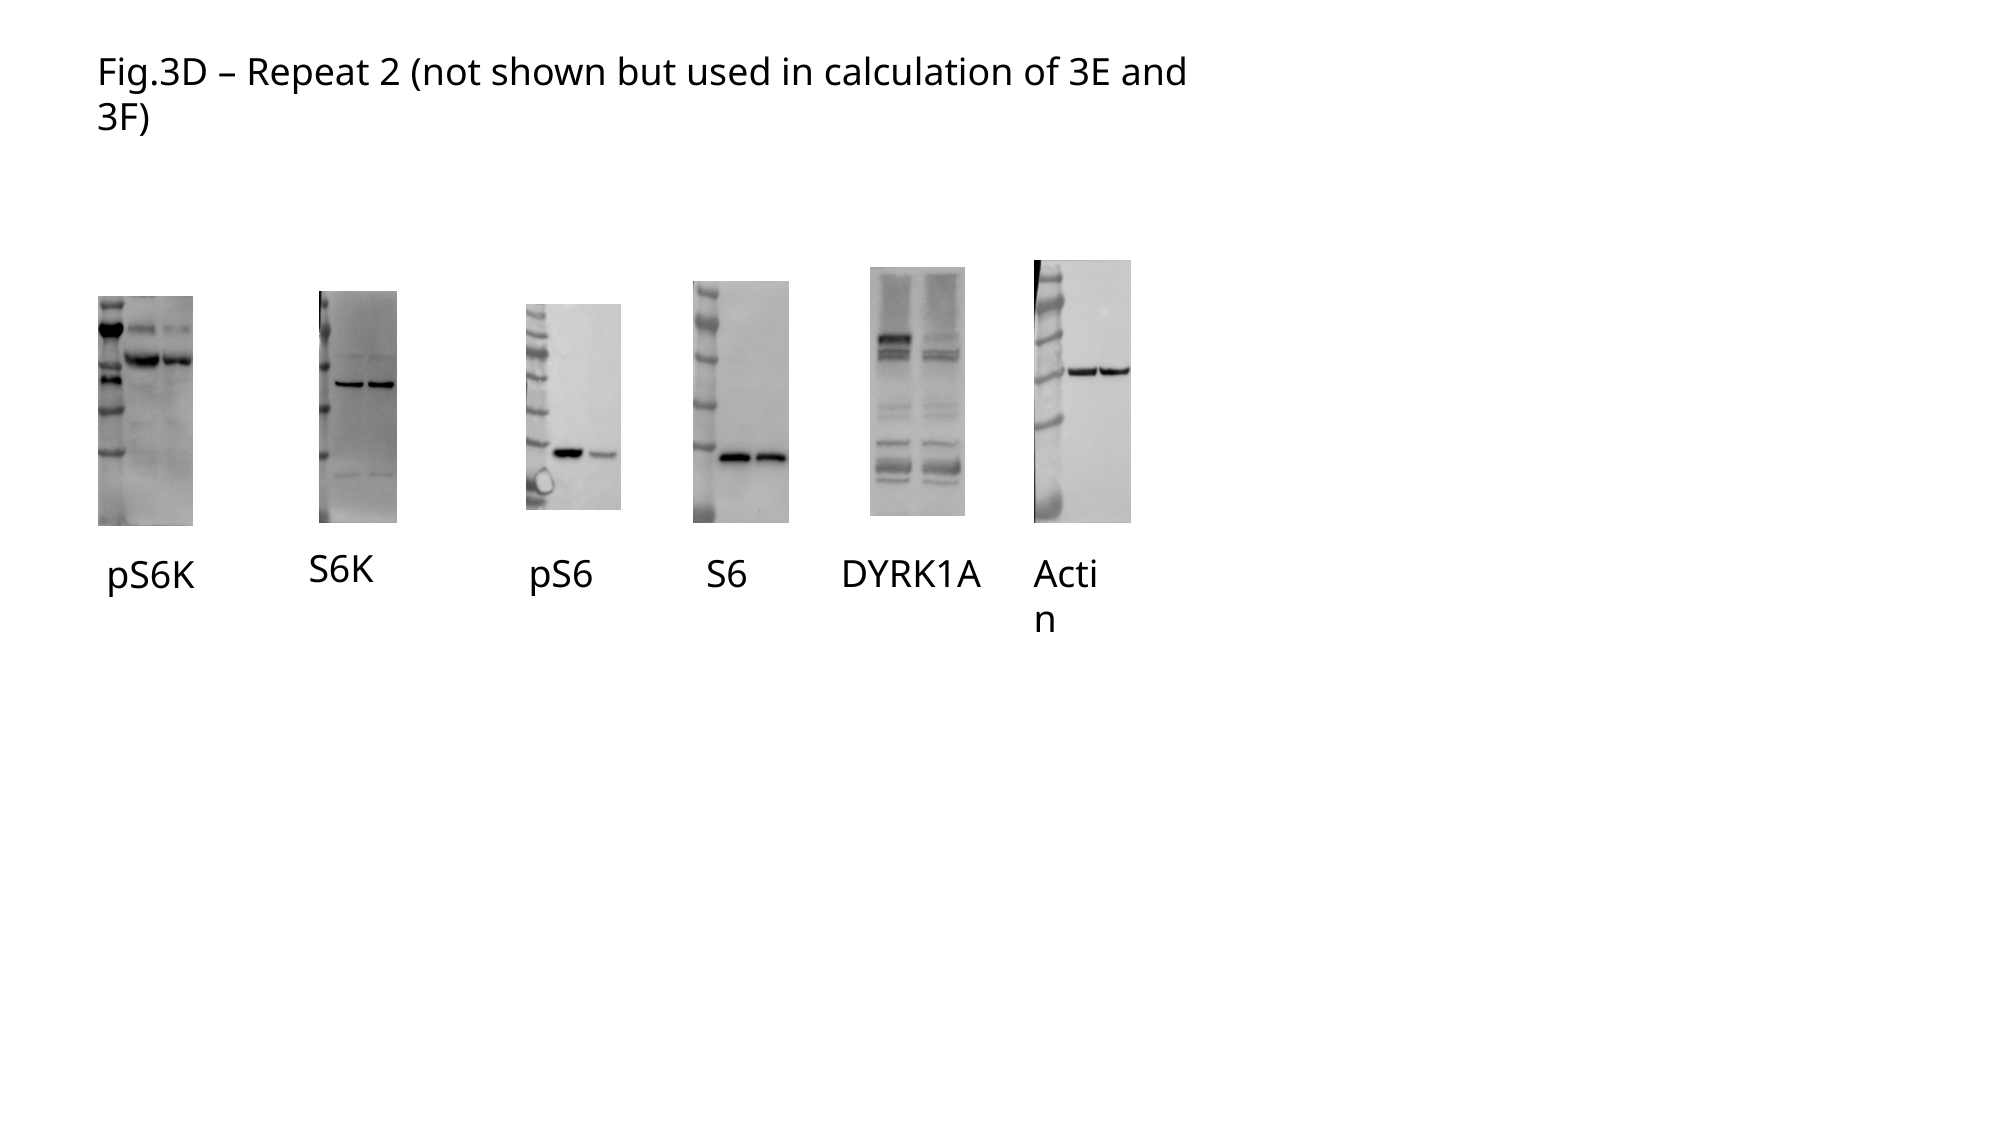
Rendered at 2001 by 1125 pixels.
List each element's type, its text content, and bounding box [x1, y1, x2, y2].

picture [98, 296, 193, 526]
text_box pS6 [513, 543, 609, 603]
text_box S6K [293, 538, 389, 598]
picture [1034, 260, 1131, 523]
text_box pS6K [91, 543, 210, 604]
text_box DYRK1A [826, 542, 996, 603]
text_box S6 [691, 542, 763, 603]
picture [526, 304, 621, 510]
text_box Fig.3D – Repeat 2 (not shown but used in calculation of 3E and 3F) [82, 40, 1241, 146]
picture [693, 281, 789, 523]
picture [319, 291, 397, 523]
picture [870, 267, 965, 516]
text_box Actin [1018, 543, 1132, 648]
